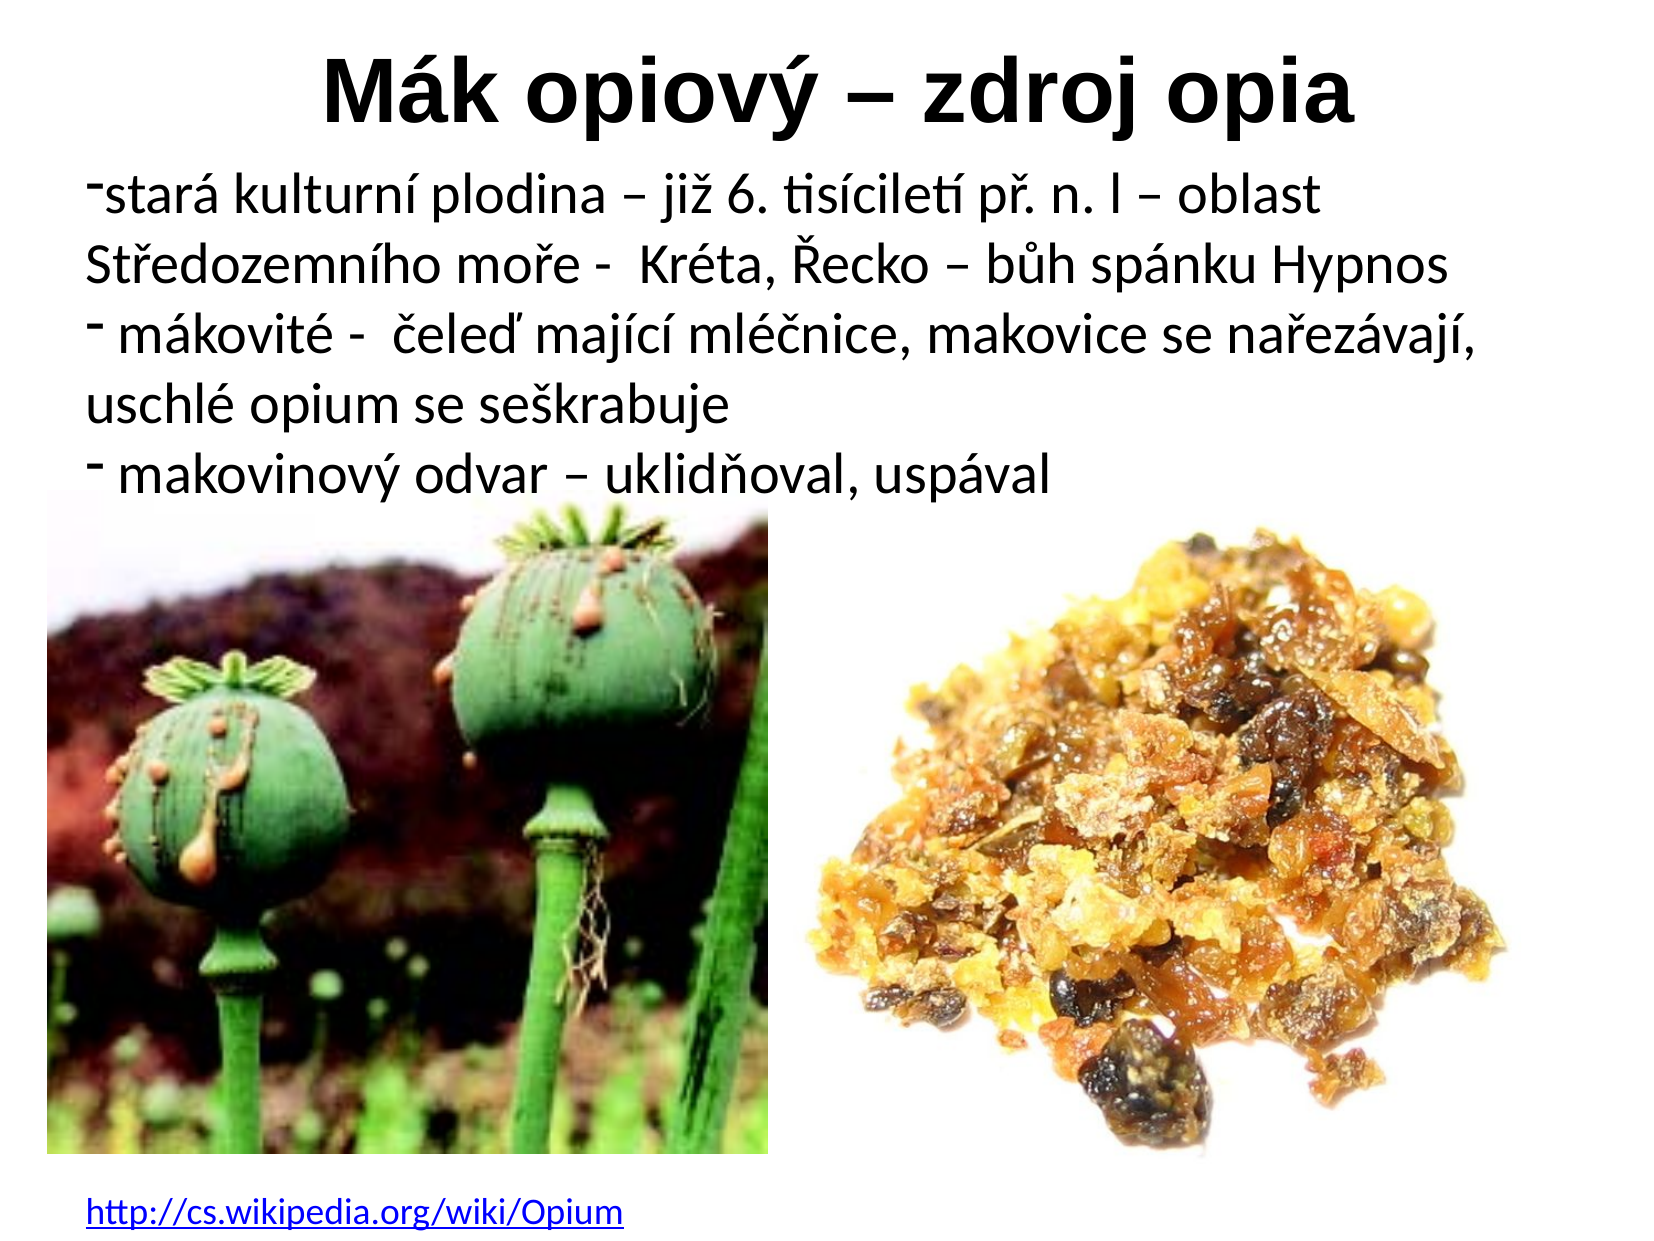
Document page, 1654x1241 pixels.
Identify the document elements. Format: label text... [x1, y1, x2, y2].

text_box http://cs.wikipedia.org/wiki/Opium [70, 1179, 1477, 1240]
text_box stará kulturní plodina – již 6. tisíciletí př. n. l – oblast Středozemního moře - Kréta, Řecko – bůh spánku Hypnos mákovité - čeleď mající mléčnice, makovice se nařezávají, uschlé opium se seškrabuje makovinový odvar – uklidňoval, uspával [70, 147, 1654, 513]
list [46, 489, 768, 1155]
picture [779, 501, 1555, 1164]
title Mák opiový – zdroj opia [94, 0, 1583, 147]
